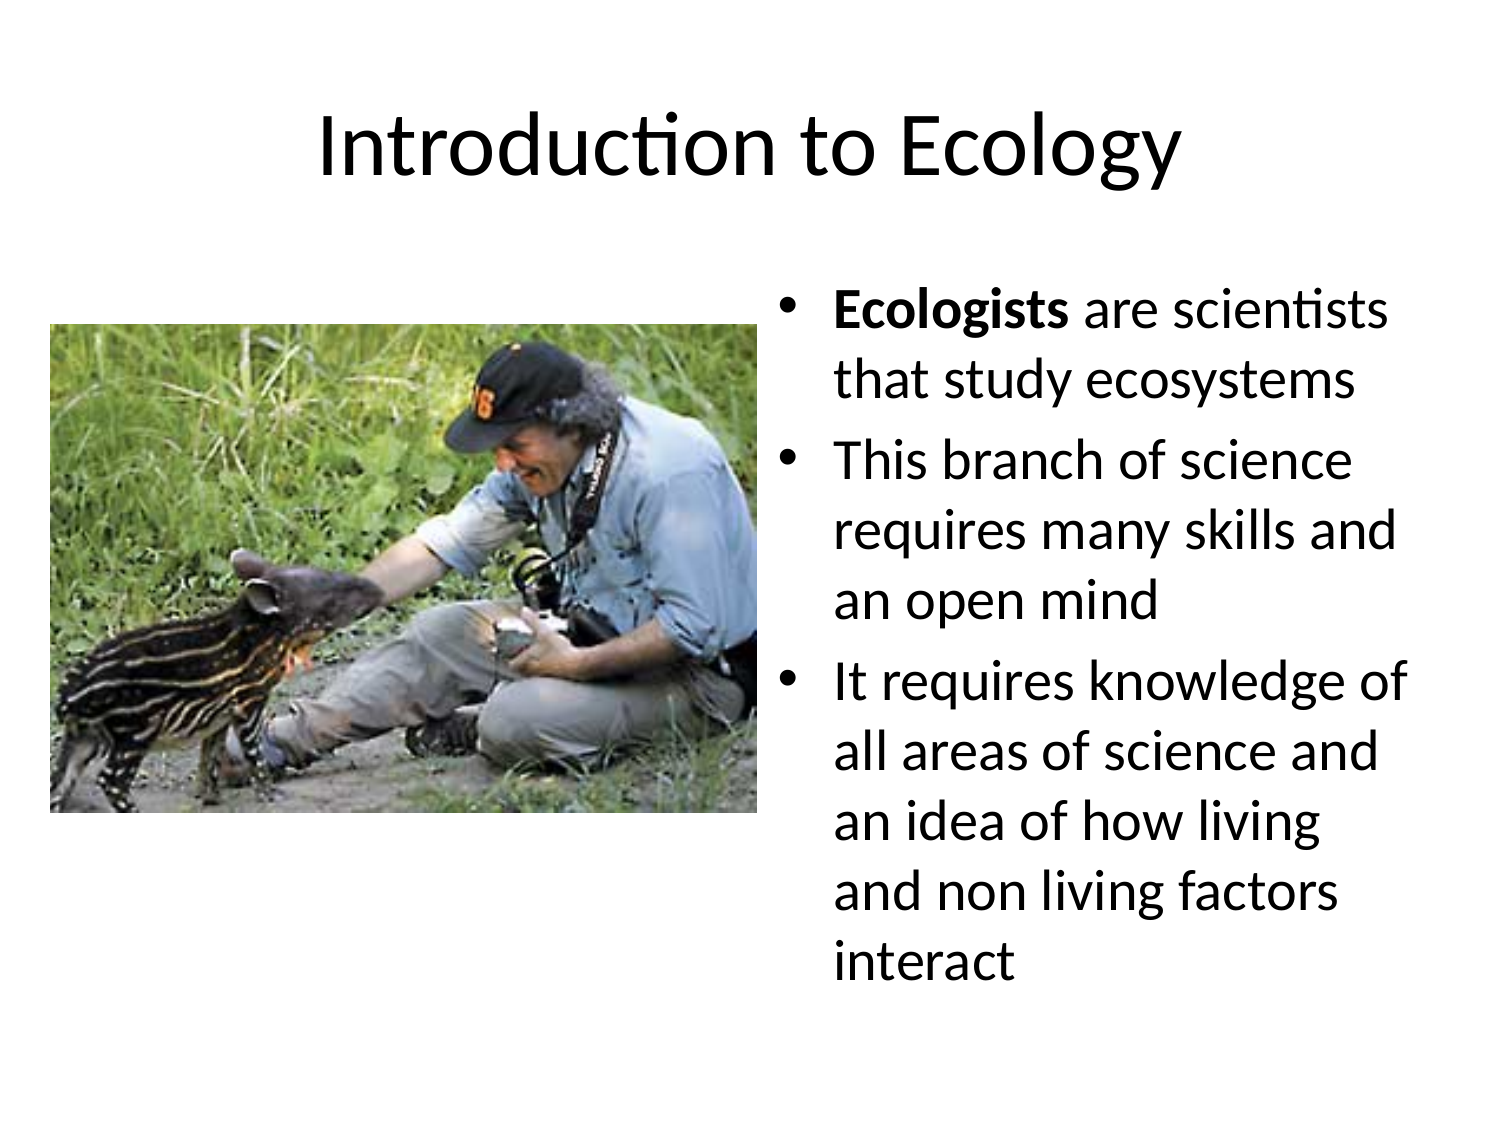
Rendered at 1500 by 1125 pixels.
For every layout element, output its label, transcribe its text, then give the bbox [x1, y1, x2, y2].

picture [49, 324, 757, 813]
title Introduction to Ecology [75, 45, 1425, 233]
list Ecologists are scientists that study ecosystems This branch of science requires many skills and an open mind It requires knowledge of all areas of science and an idea of how living and non living factors interact [762, 262, 1425, 1005]
